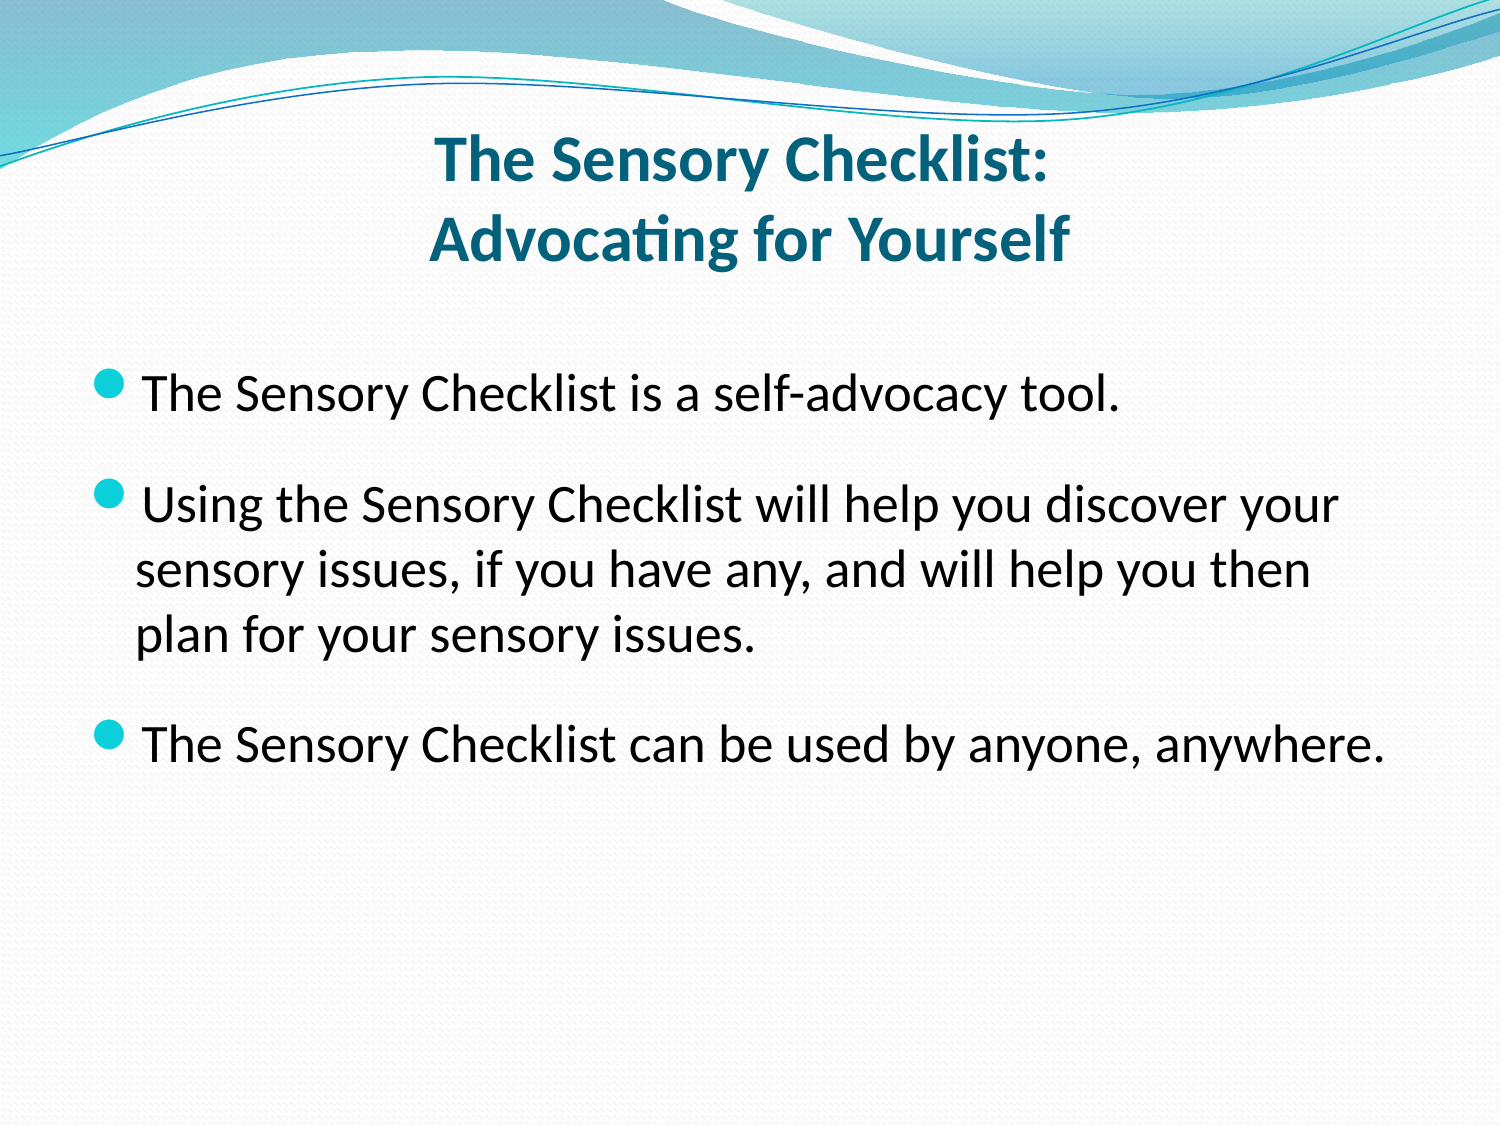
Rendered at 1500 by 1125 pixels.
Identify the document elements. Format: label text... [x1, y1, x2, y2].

title The Sensory Checklist: Advocating for Yourself [75, 115, 1425, 275]
list The Sensory Checklist is a self-advocacy tool. Using the Sensory Checklist will help you discover your sensory issues, if you have any, and will help you then plan for your sensory issues. The Sensory Checklist can be used by anyone, anywhere. [75, 350, 1425, 1038]
